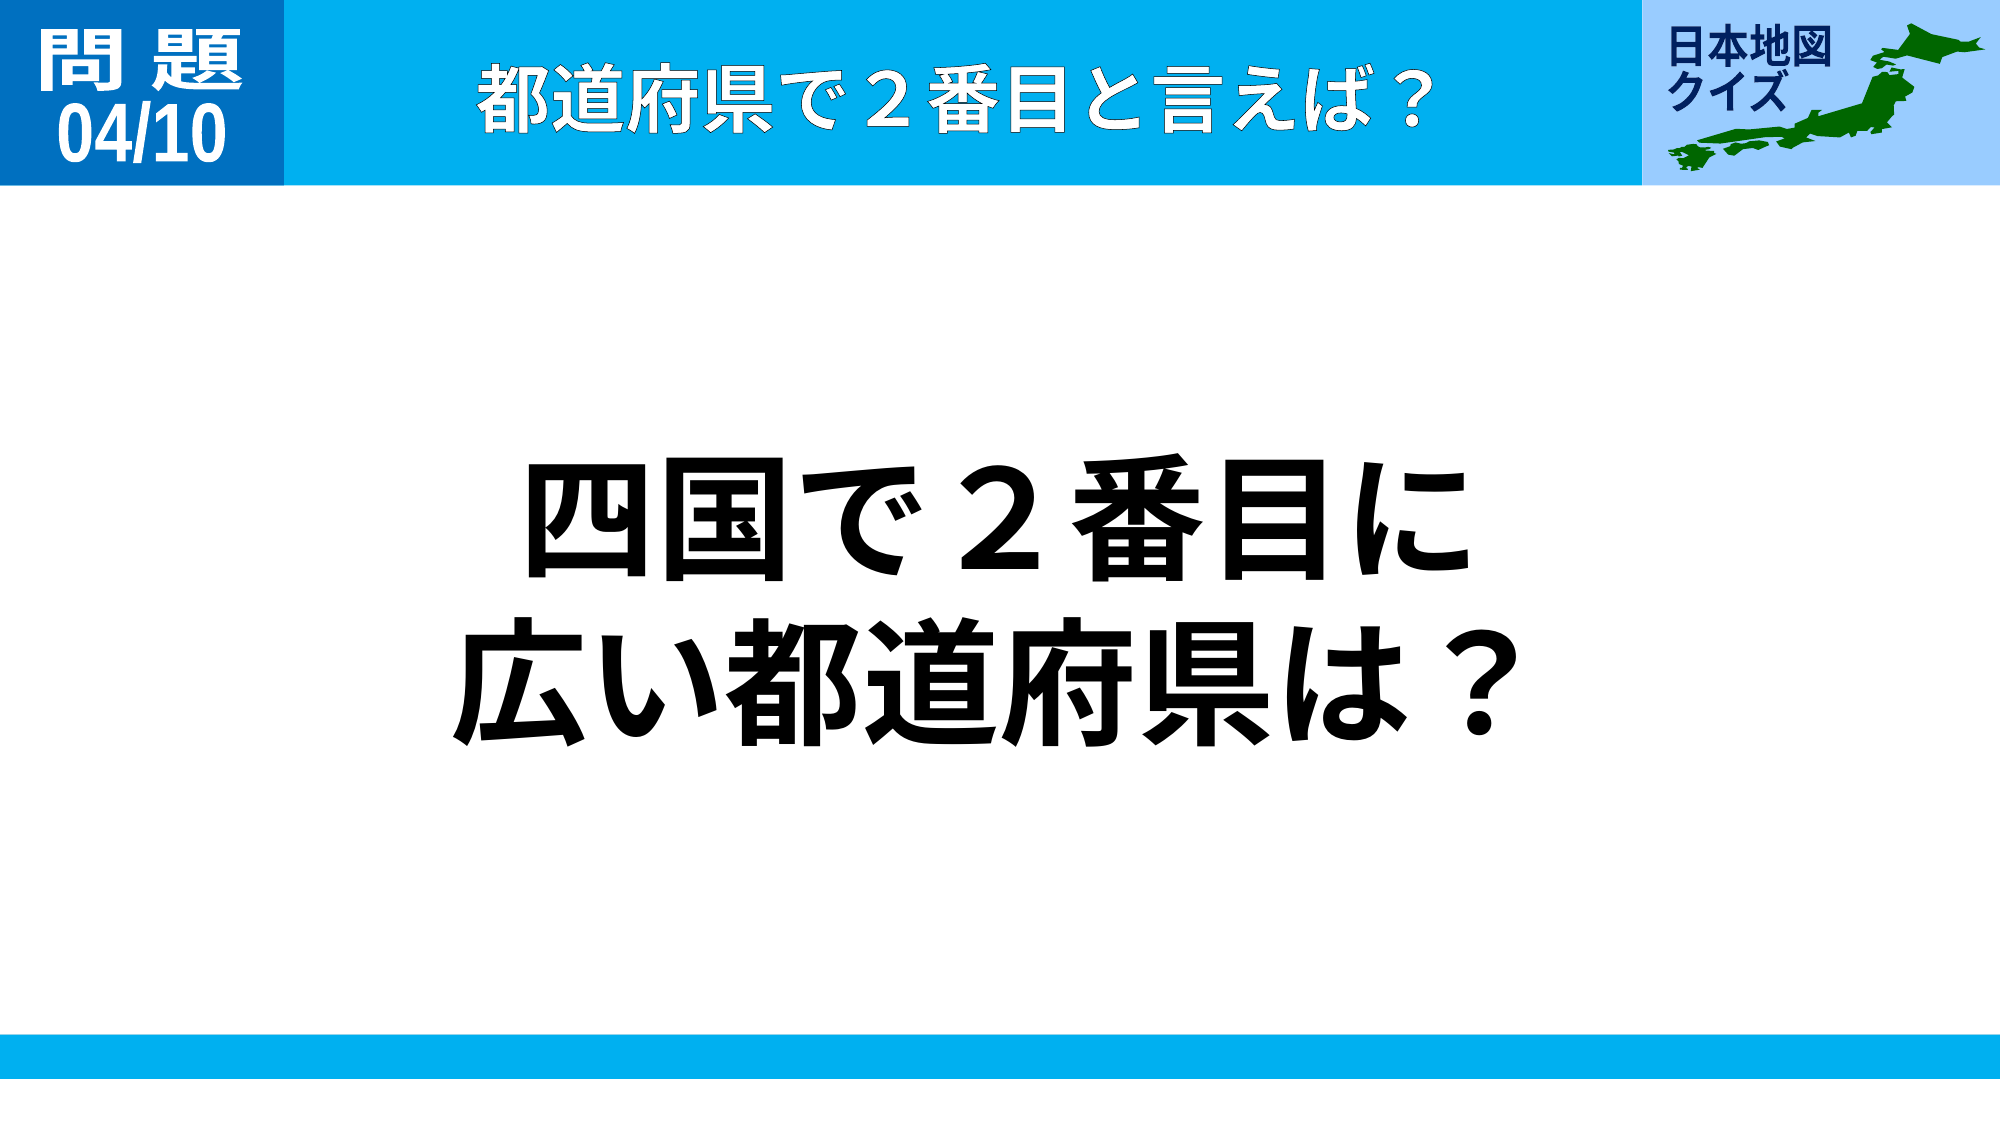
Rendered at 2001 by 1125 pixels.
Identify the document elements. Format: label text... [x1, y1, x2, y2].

text_box [0, 1034, 2000, 1079]
text_box 四国で２番目に 広い都道府県は？ [435, 424, 1565, 770]
